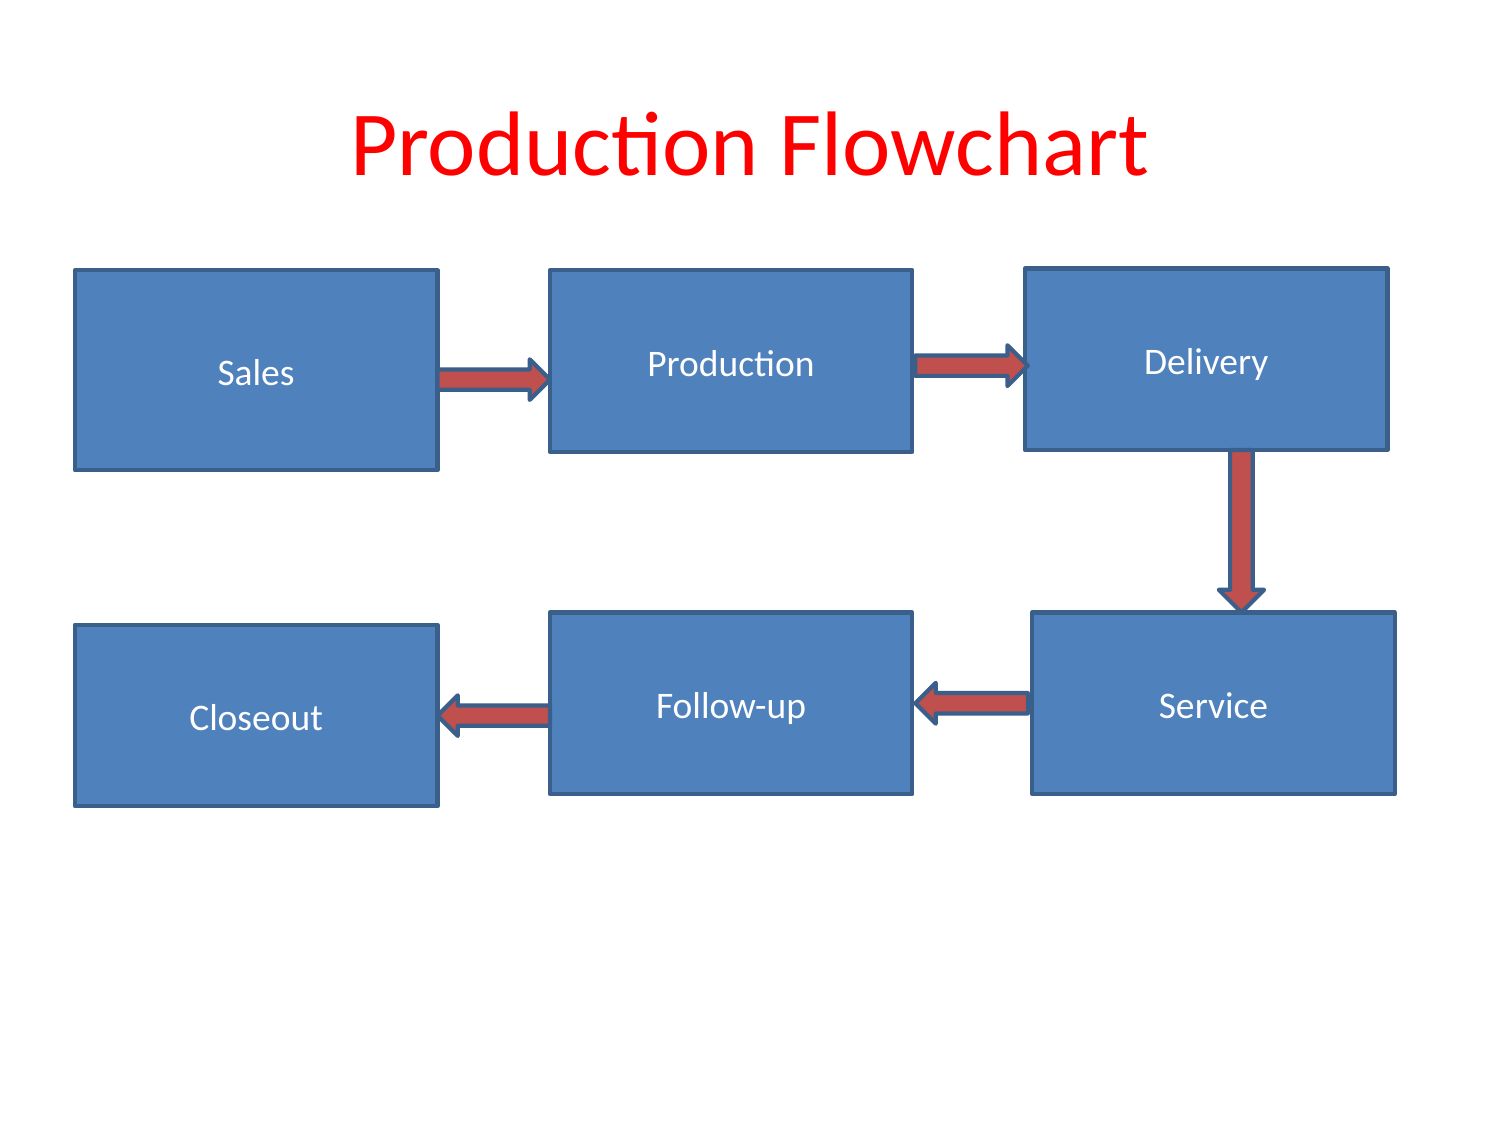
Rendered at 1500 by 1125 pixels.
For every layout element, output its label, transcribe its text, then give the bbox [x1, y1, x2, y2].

text_box [913, 343, 1030, 389]
text_box [1216, 447, 1267, 615]
text_box [435, 693, 553, 738]
text_box [435, 357, 553, 402]
text_box Production [548, 268, 914, 454]
title Production Flowchart [75, 45, 1425, 233]
text_box Service [1030, 610, 1397, 796]
text_box Closeout [73, 623, 440, 808]
text_box Sales [73, 268, 440, 472]
text_box Follow-up [548, 610, 914, 796]
text_box Delivery [1023, 266, 1390, 452]
text_box [913, 680, 1030, 726]
